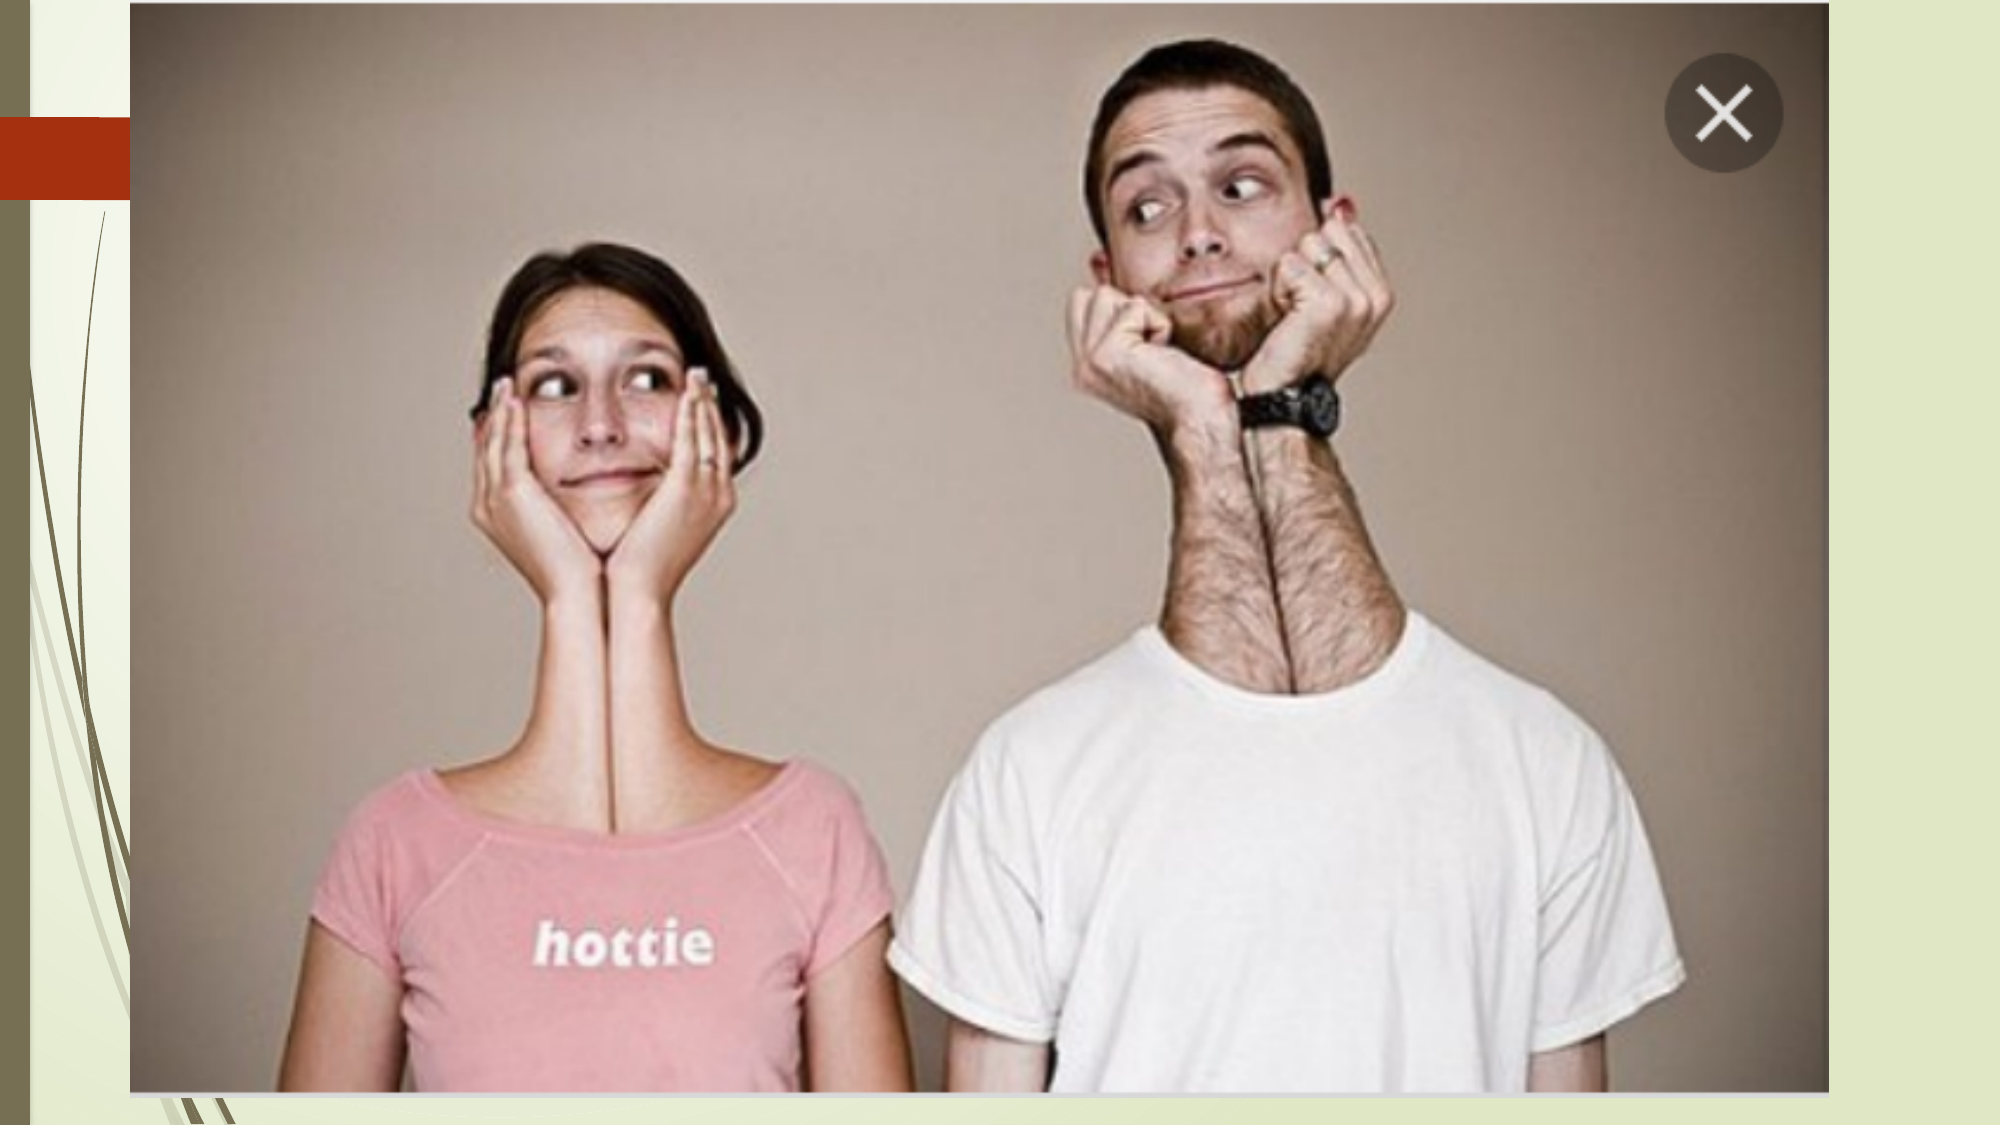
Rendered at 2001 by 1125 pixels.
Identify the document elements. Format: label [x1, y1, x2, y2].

list [130, 0, 1829, 1098]
